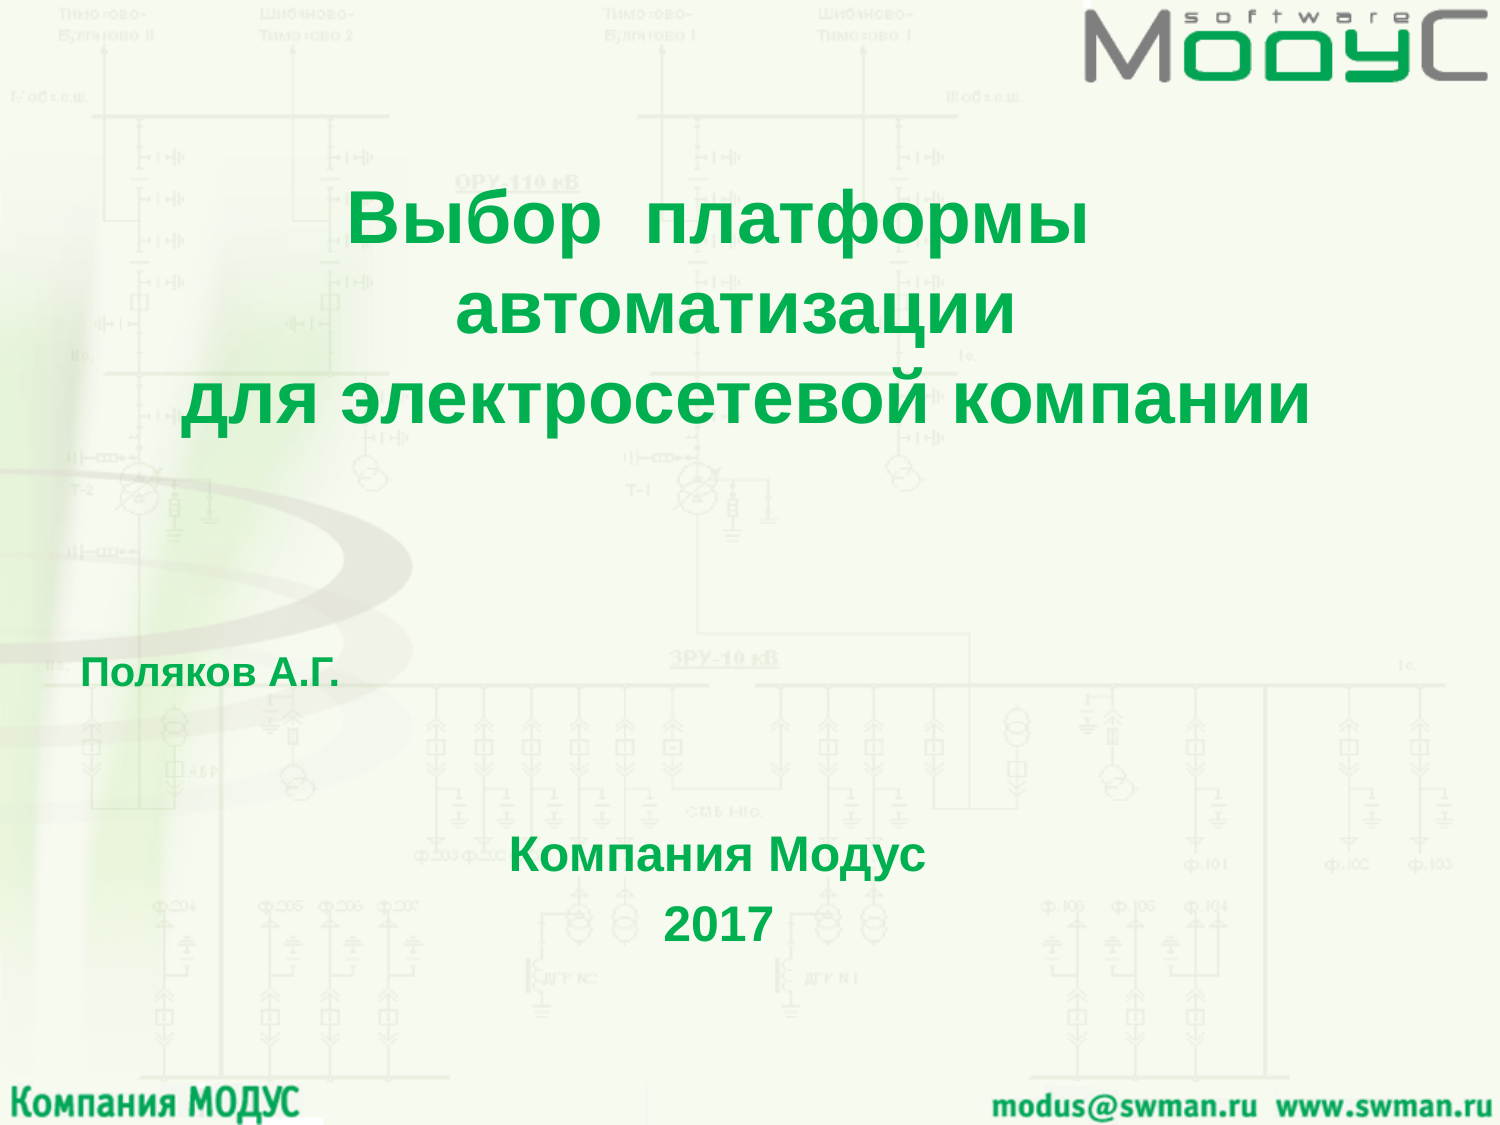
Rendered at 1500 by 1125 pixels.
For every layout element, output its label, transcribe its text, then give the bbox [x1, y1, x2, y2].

list Выбор платформы автоматизации для электросетевой компании Поляков А.Г. Компания Модус 2017 [64, 160, 1373, 1125]
picture [0, 0, 1500, 1125]
